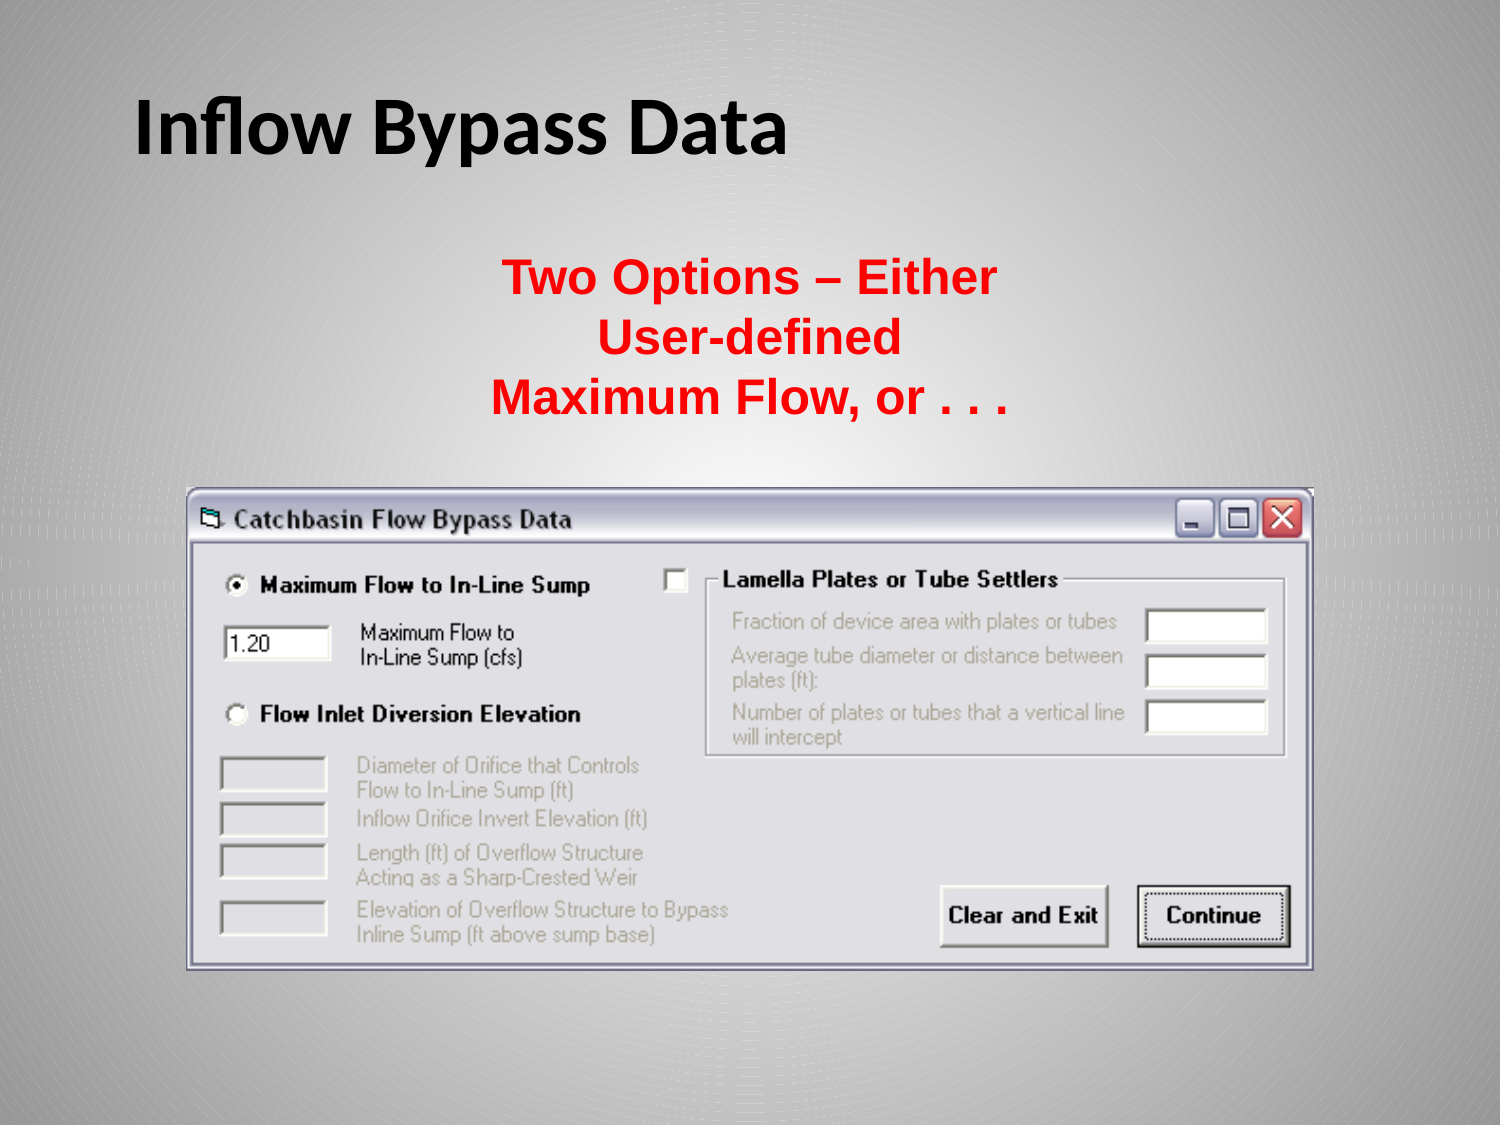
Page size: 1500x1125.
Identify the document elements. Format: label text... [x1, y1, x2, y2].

text_box Two Options – Either User-defined Maximum Flow, or . . . [474, 237, 1025, 433]
title Inflow Bypass Data [118, 50, 1382, 192]
picture [185, 487, 1314, 971]
